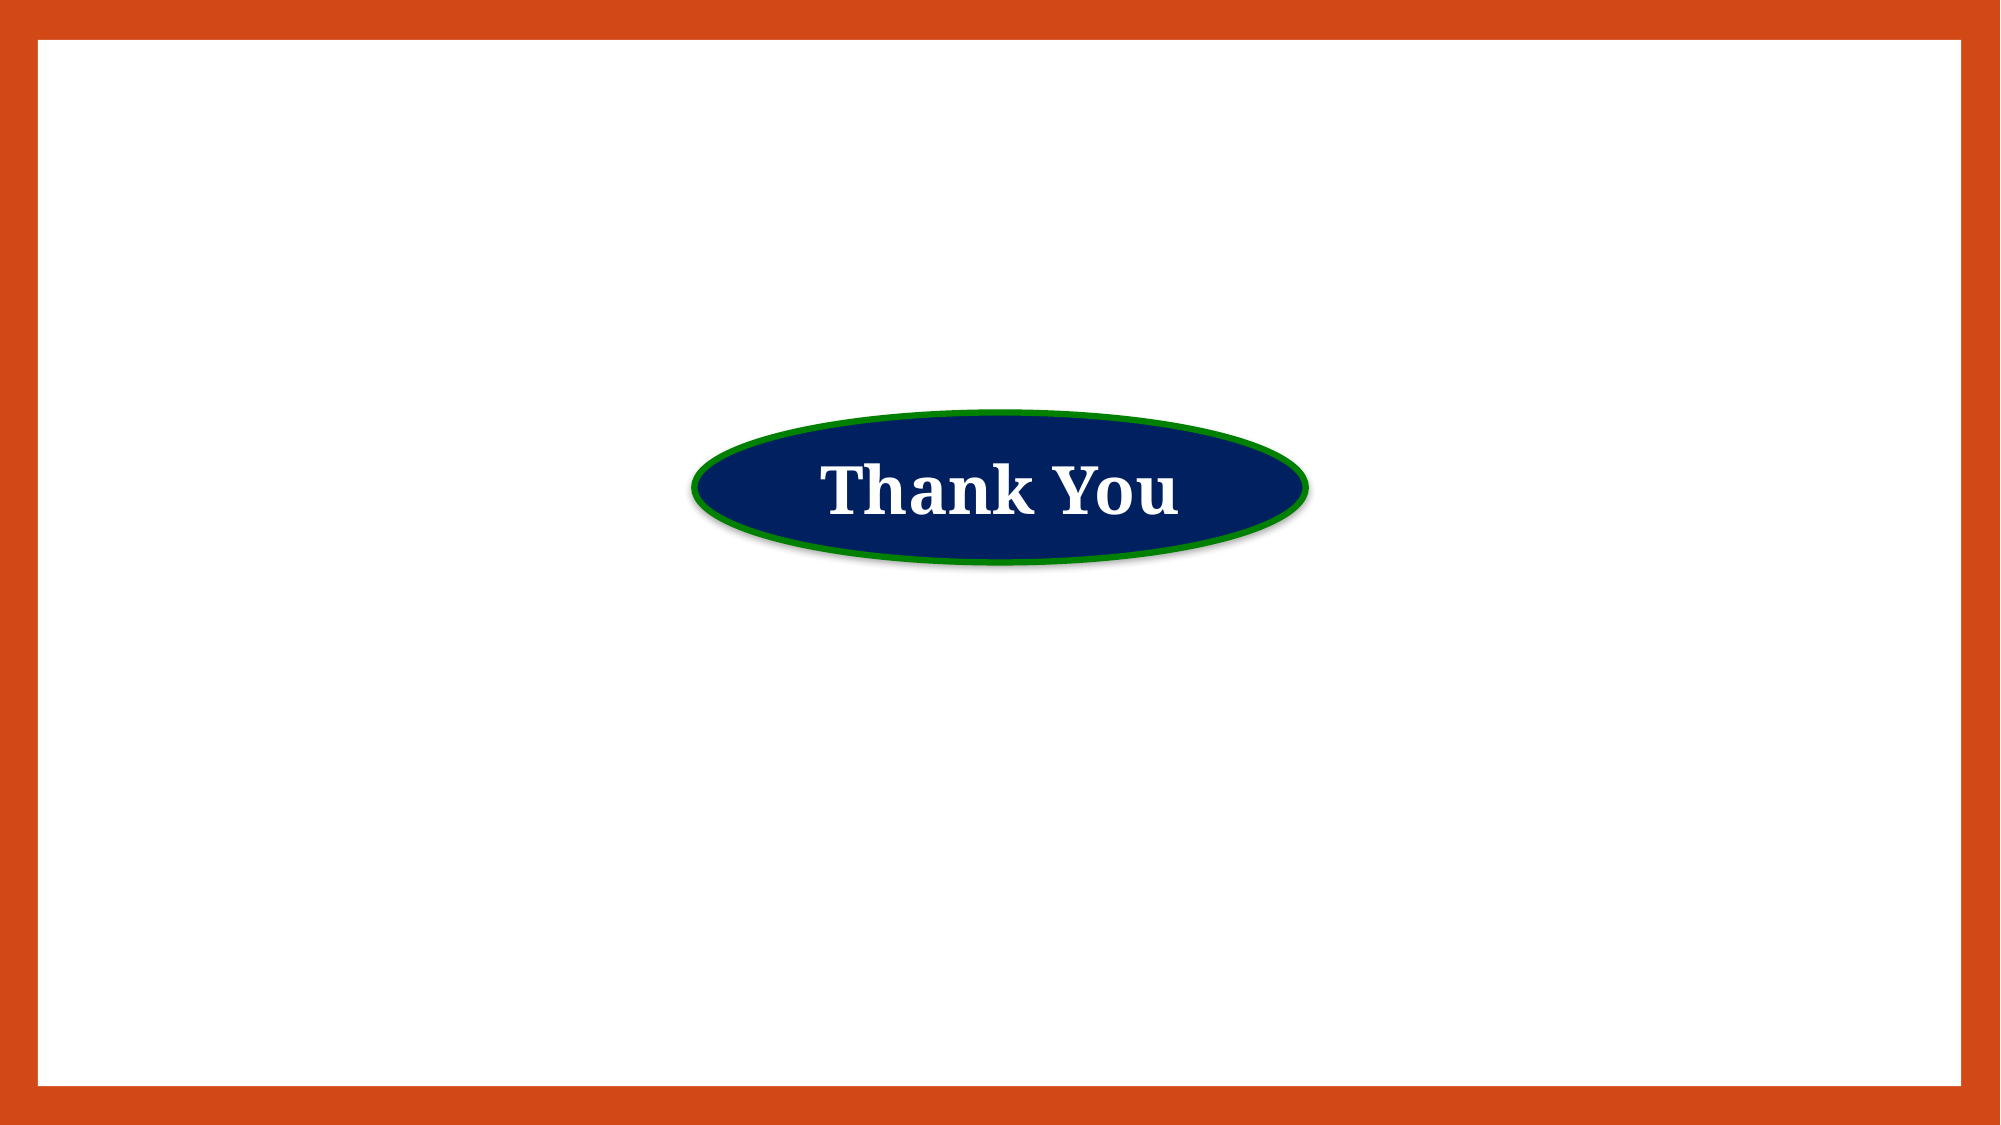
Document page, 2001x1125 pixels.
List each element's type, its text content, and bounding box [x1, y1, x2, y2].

text_box Thank You [692, 410, 1308, 565]
